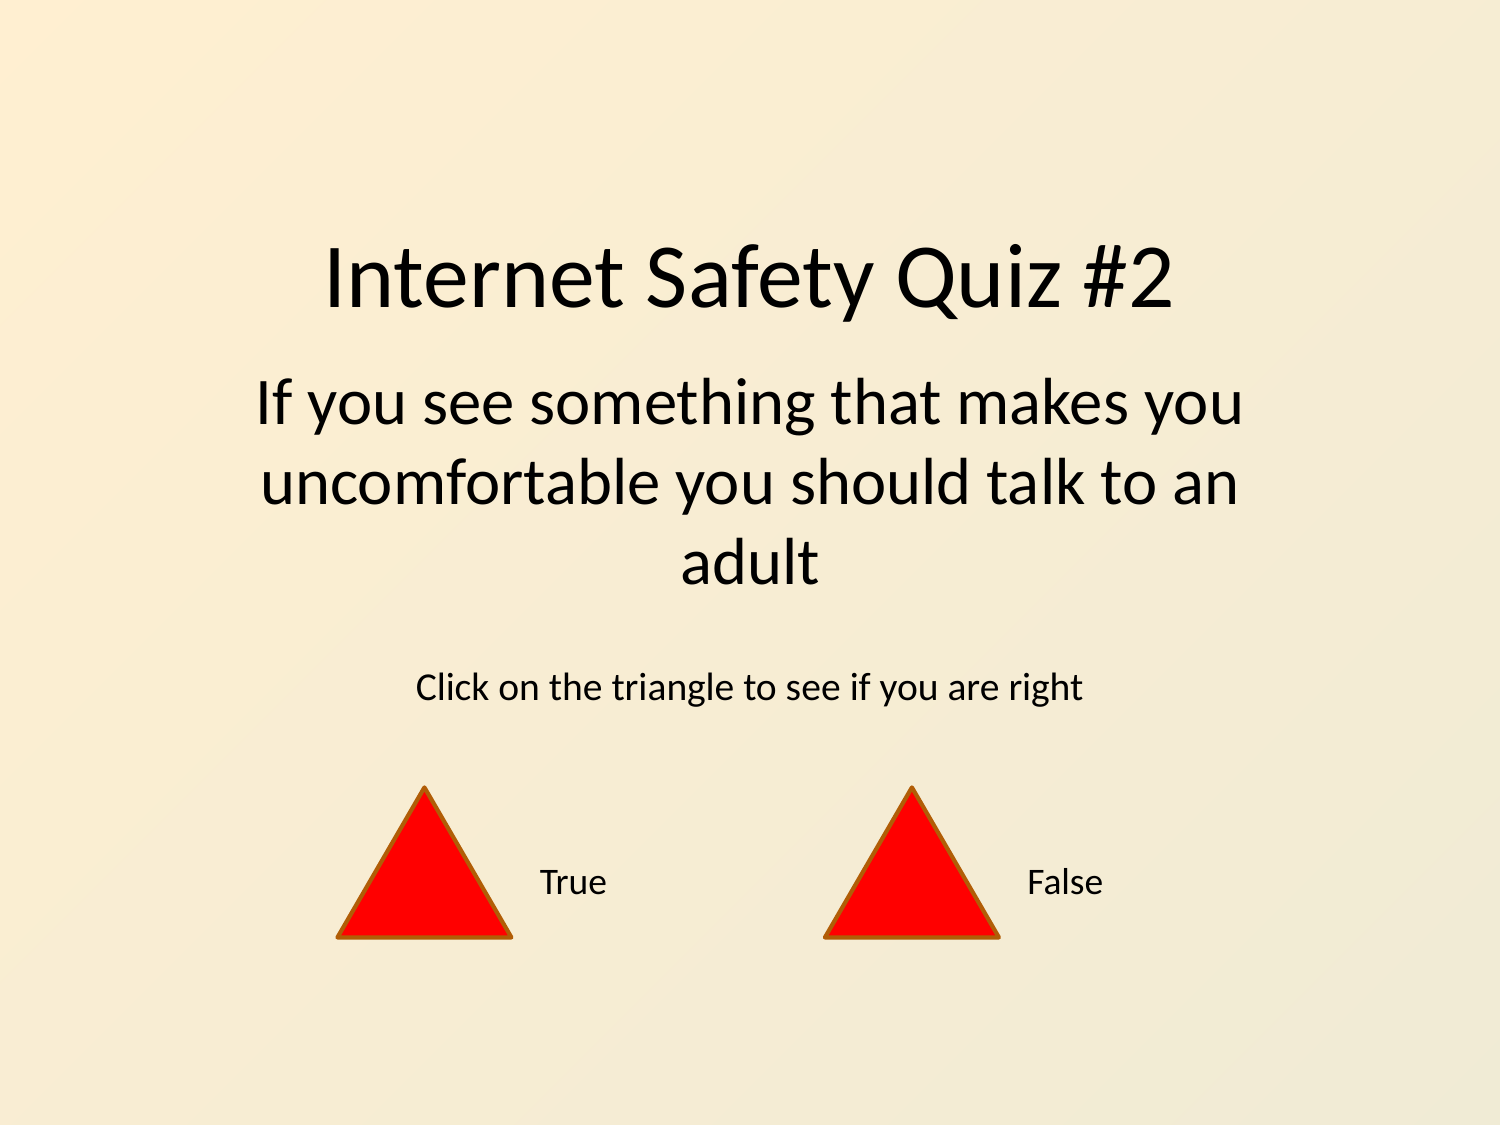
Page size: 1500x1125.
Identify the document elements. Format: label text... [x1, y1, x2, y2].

subtitle If you see something that makes you uncomfortable you should talk to an adult Click on the triangle to see if you are right [225, 350, 1275, 750]
text_box True [525, 849, 775, 910]
text_box [335, 785, 514, 940]
title Internet Safety Quiz #2 [112, 149, 1388, 392]
text_box False [1012, 849, 1300, 910]
text_box [823, 785, 1001, 940]
